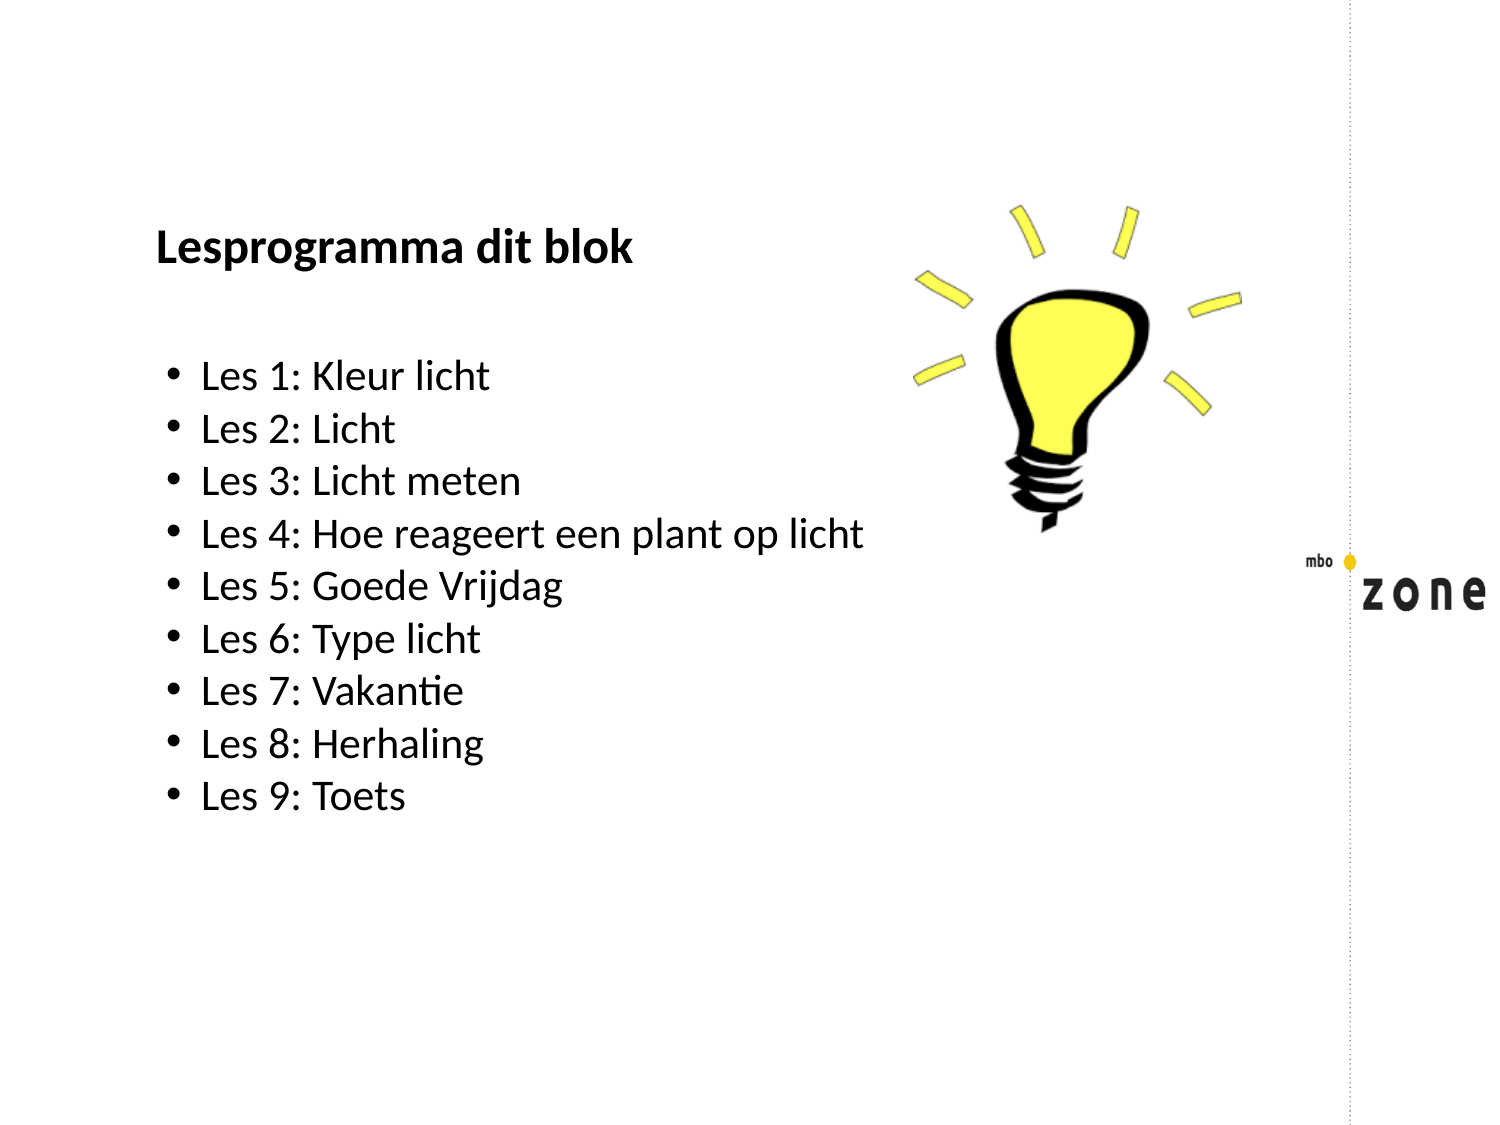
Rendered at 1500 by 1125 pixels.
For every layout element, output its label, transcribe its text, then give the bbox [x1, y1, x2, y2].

text_box Les 1: Kleur licht Les 2: Licht Les 3: Licht meten Les 4: Hoe reageert een plant op licht Les 5: Goede Vrijdag Les 6: Type licht Les 7: Vakantie Les 8: Herhaling Les 9: Toets [151, 339, 1179, 827]
text_box Lesprogramma dit blok [141, 205, 911, 281]
picture [913, 0, 1500, 1125]
